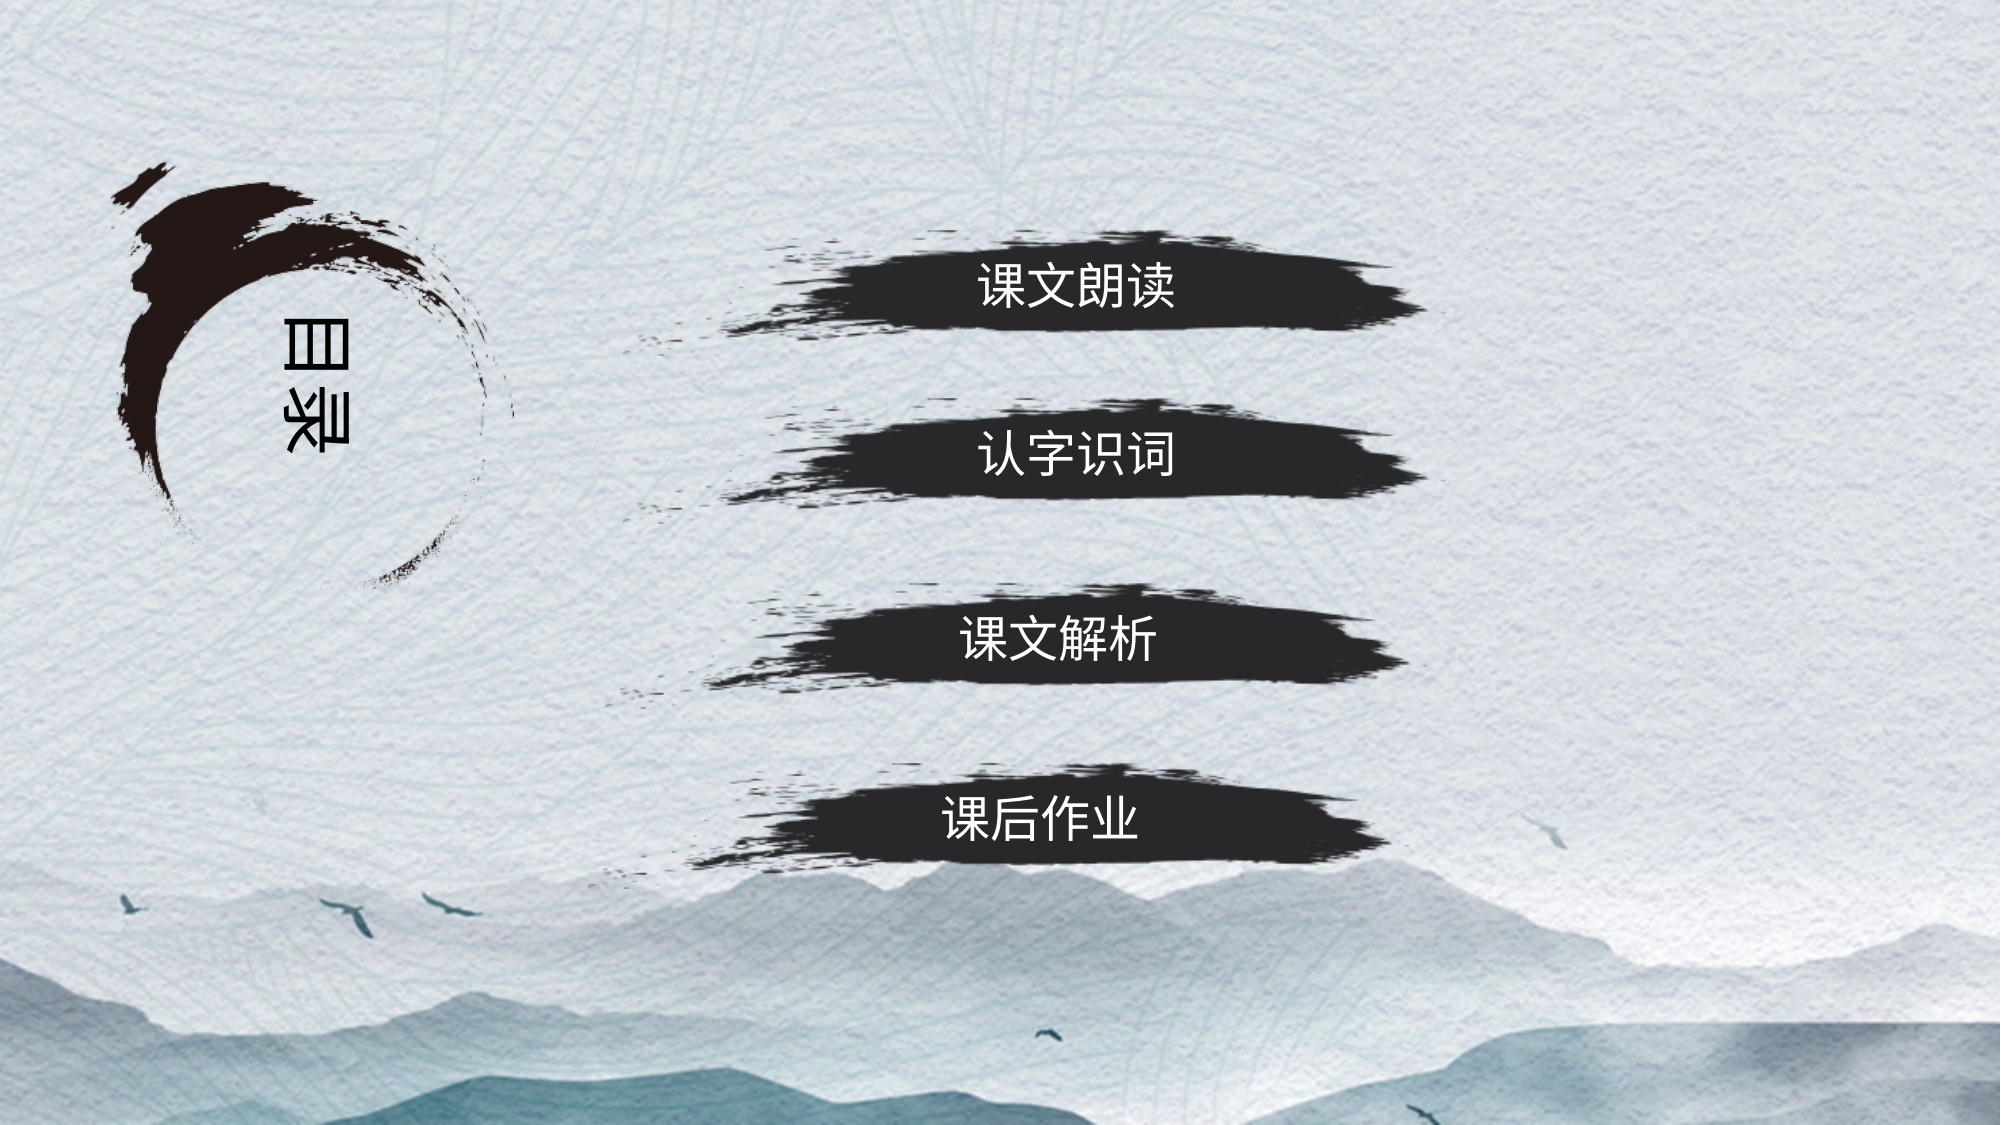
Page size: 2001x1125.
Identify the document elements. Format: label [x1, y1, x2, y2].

text_box [605, 582, 1430, 709]
text_box [623, 229, 1448, 357]
picture [0, 0, 2000, 1125]
text_box [623, 397, 1448, 524]
text_box [587, 762, 1412, 889]
